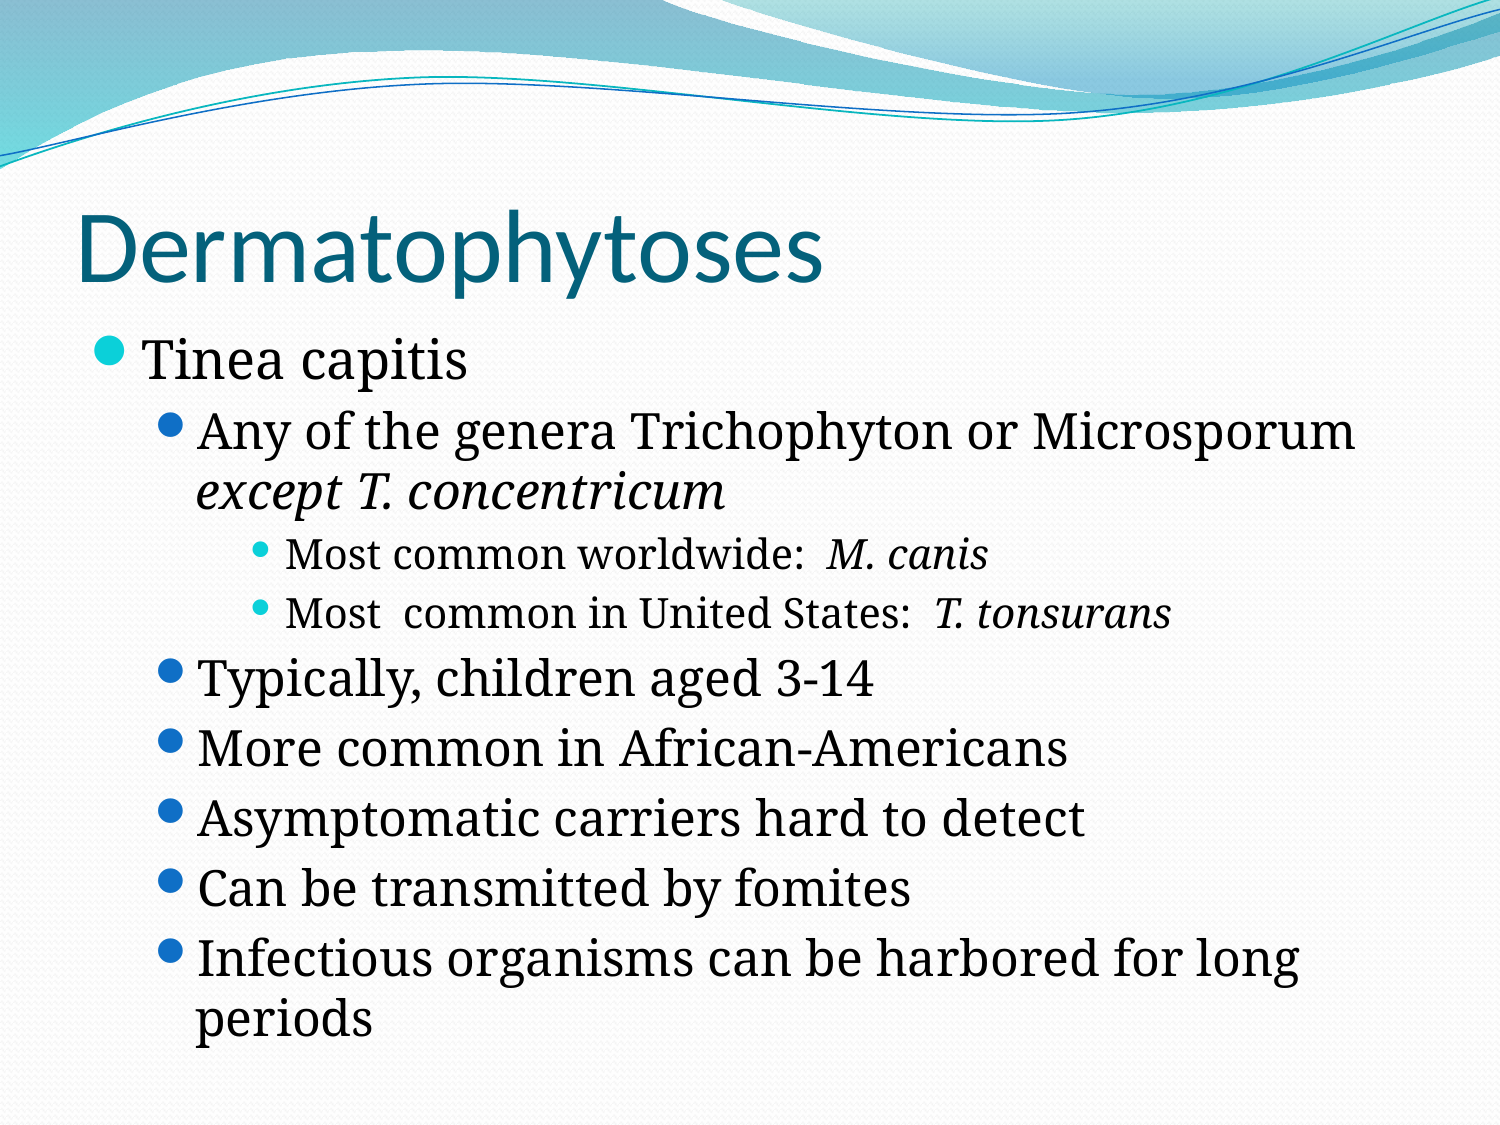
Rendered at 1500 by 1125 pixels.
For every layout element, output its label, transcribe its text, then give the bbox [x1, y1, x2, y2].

list Tinea capitis Any of the genera Trichophyton or Microsporum except T. concentricum Most common worldwide: M. canis Most common in United States: T. tonsurans Typically, children aged 3-14 More common in African-Americans Asymptomatic carriers hard to detect Can be transmitted by fomites Infectious organisms can be harbored for long periods [74, 317, 1426, 1038]
title Dermatophytoses [74, 115, 1426, 304]
